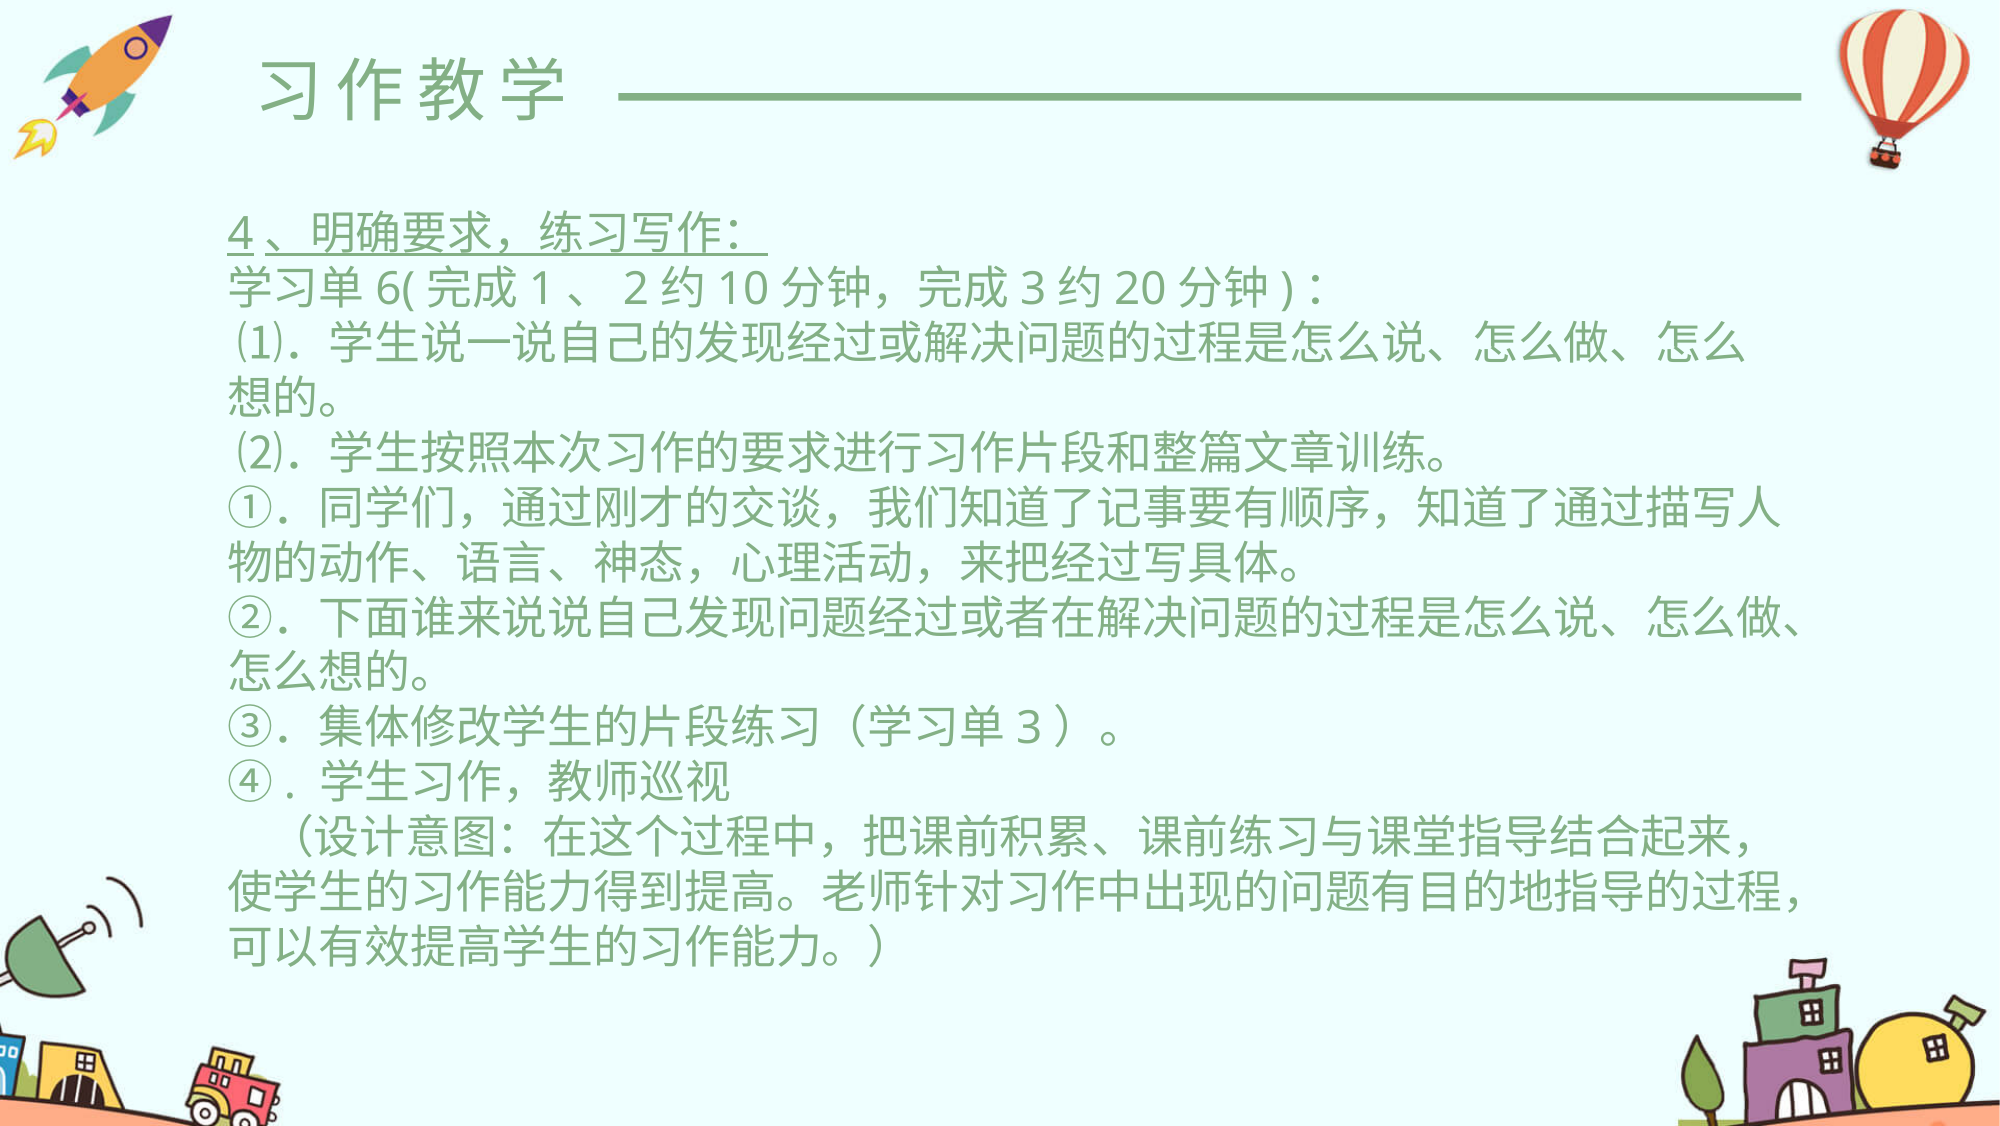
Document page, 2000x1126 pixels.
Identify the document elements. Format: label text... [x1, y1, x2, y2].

text_box 4、明确要求，练习写作： 学习单6(完成1、2约10分钟，完成3约20分钟)： ⑴．学生说一说自己的发现经过或解决问题的过程是怎么说、怎么做、怎么想的。 ⑵．学生按照本次习作的要求进行习作片段和整篇文章训练。 ①．同学们，通过刚才的交谈，我们知道了记事要有顺序，知道了通过描写人物的动作、语言、神态，心理活动，来把经过写具体。 ②．下面谁来说说自己发现问题经过或者在解决问题的过程是怎么说、怎么做、怎么想的。 ③．集体修改学生的片段练习（学习单3）。 ④. 学生习作，教师巡视 （设计意图：在这个过程中，把课前积累、课前练习与课堂指导结合起来，使学生的习作能力得到提高。老师针对习作中出现的问题有目的地指导的过程，可以有效提高学生的习作能力。） [212, 196, 1802, 981]
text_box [143, 46, 1802, 131]
picture [0, 0, 2000, 1126]
